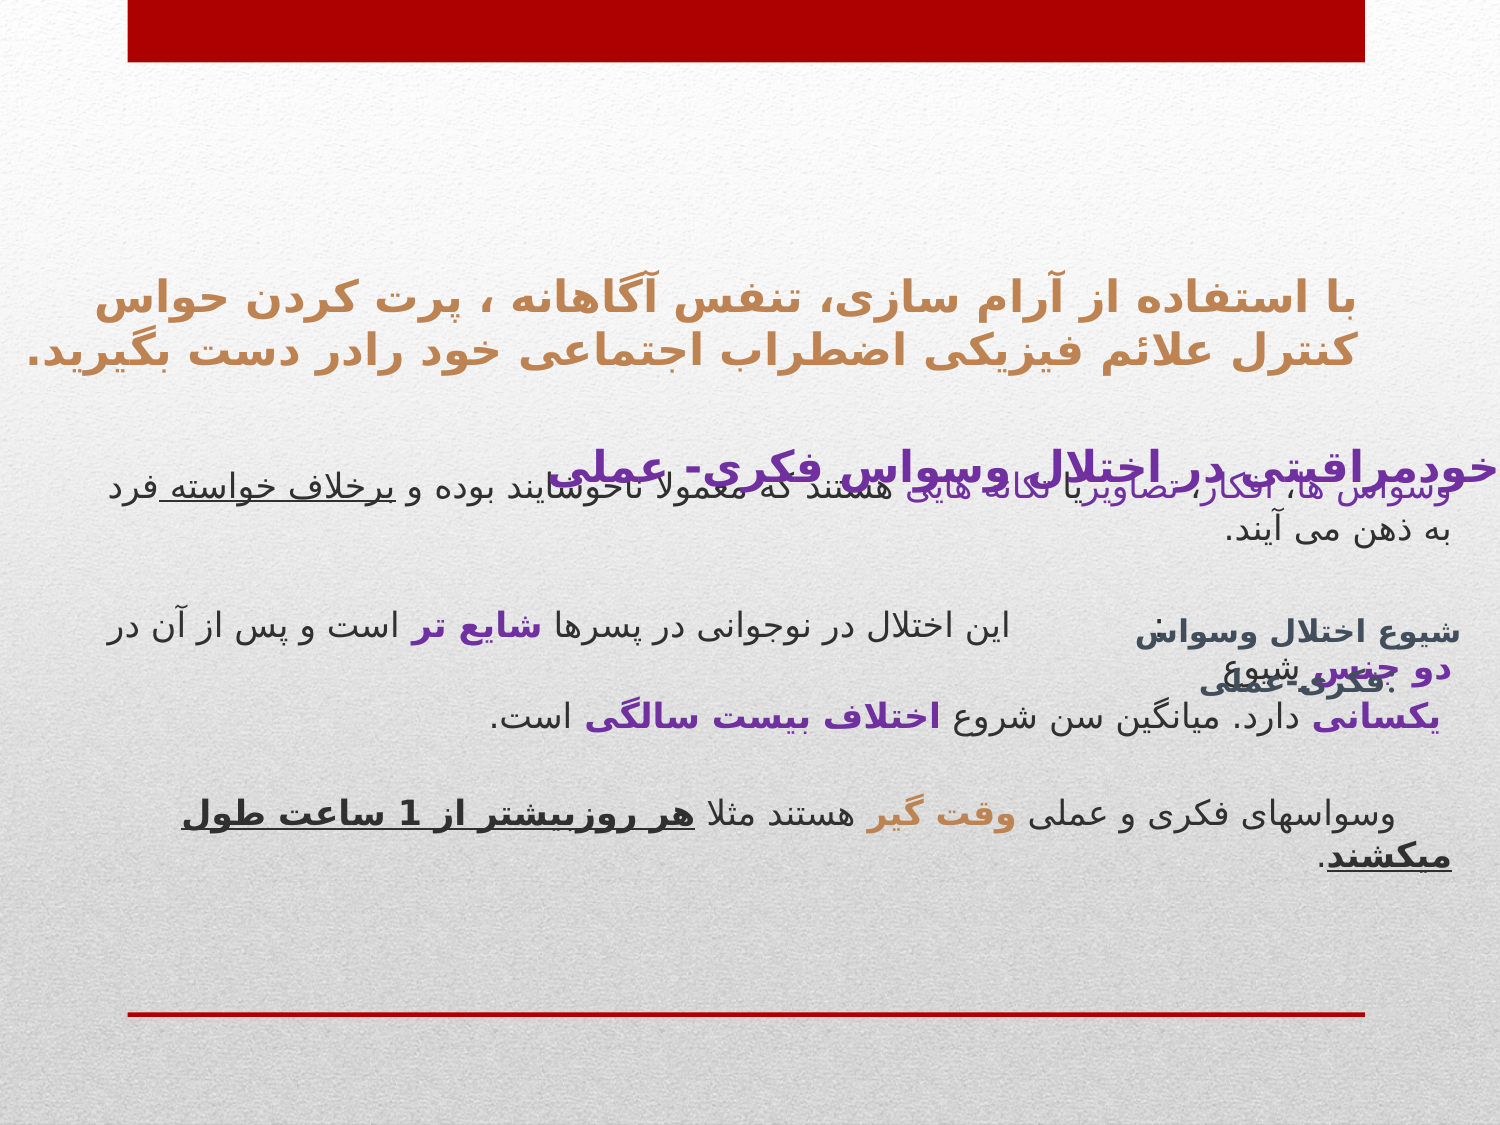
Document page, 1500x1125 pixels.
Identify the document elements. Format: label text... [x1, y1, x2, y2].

list وسواس ها، افکار، تصاویریا تکانه هایی هستند که معمولا ناخوشایند بوده و برخلاف خواسته فرد به ذهن می آیند. : این اختلال در نوجوانی در پسرها شایع تر است و پس از آن در دو جنس شیوع یکسانی دارد. میانگین سن شروع اختلاف بیست سالگی است. وسواسهای فکری و عملی وقت گیر هستند مثلا هر روزبیشتر از 1 ساعت طول میکشند. [90, 405, 1468, 884]
text_box شیوع اختلال وسواس فکری-عملی: [1085, 605, 1500, 707]
title با استفاده از آرام سازی، تنفس آگاهانه ، پرت کردن حواس کنترل علائم فیزیکی اضطراب اجتماعی خود رادر دست بگیرید. [0, 205, 1375, 382]
text_box خودمراقبتی در اختلال وسواس فکری- عملی [536, 432, 1500, 497]
